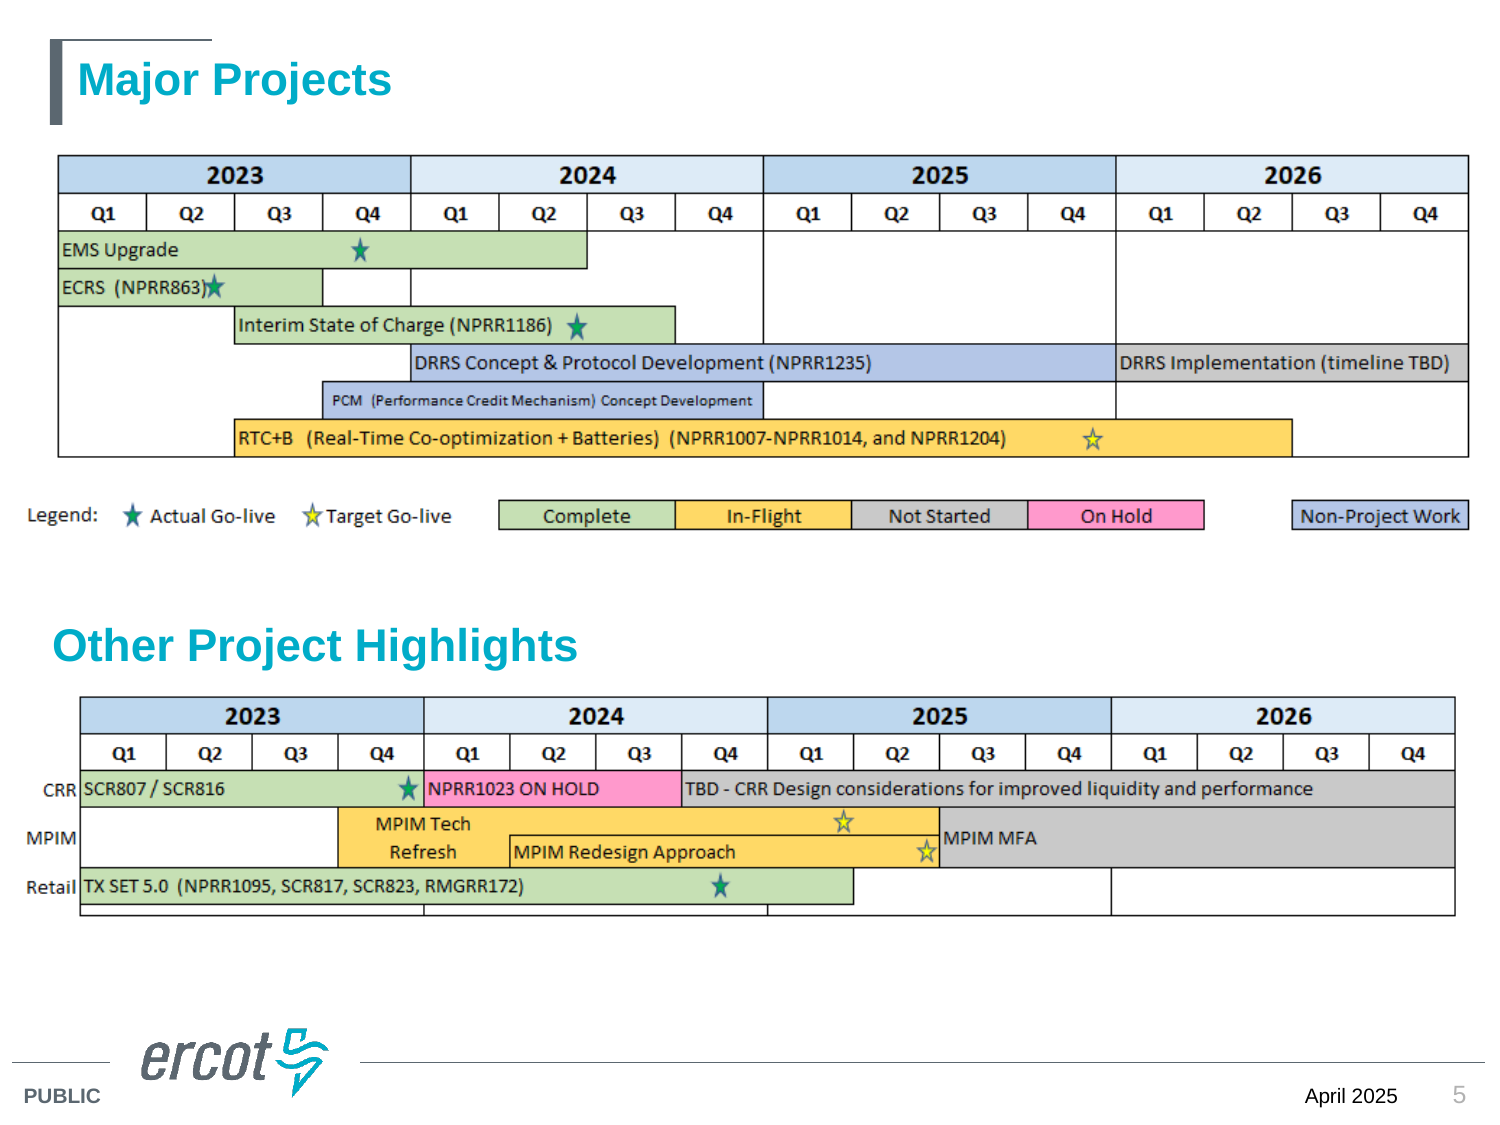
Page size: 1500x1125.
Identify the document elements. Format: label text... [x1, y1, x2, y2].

text_box Other Project Highlights [37, 607, 763, 680]
picture [21, 690, 1464, 926]
picture [13, 145, 1481, 539]
title Major Projects [62, 42, 788, 114]
picture [137, 1024, 332, 1100]
slide_number 5 [1437, 1076, 1475, 1112]
